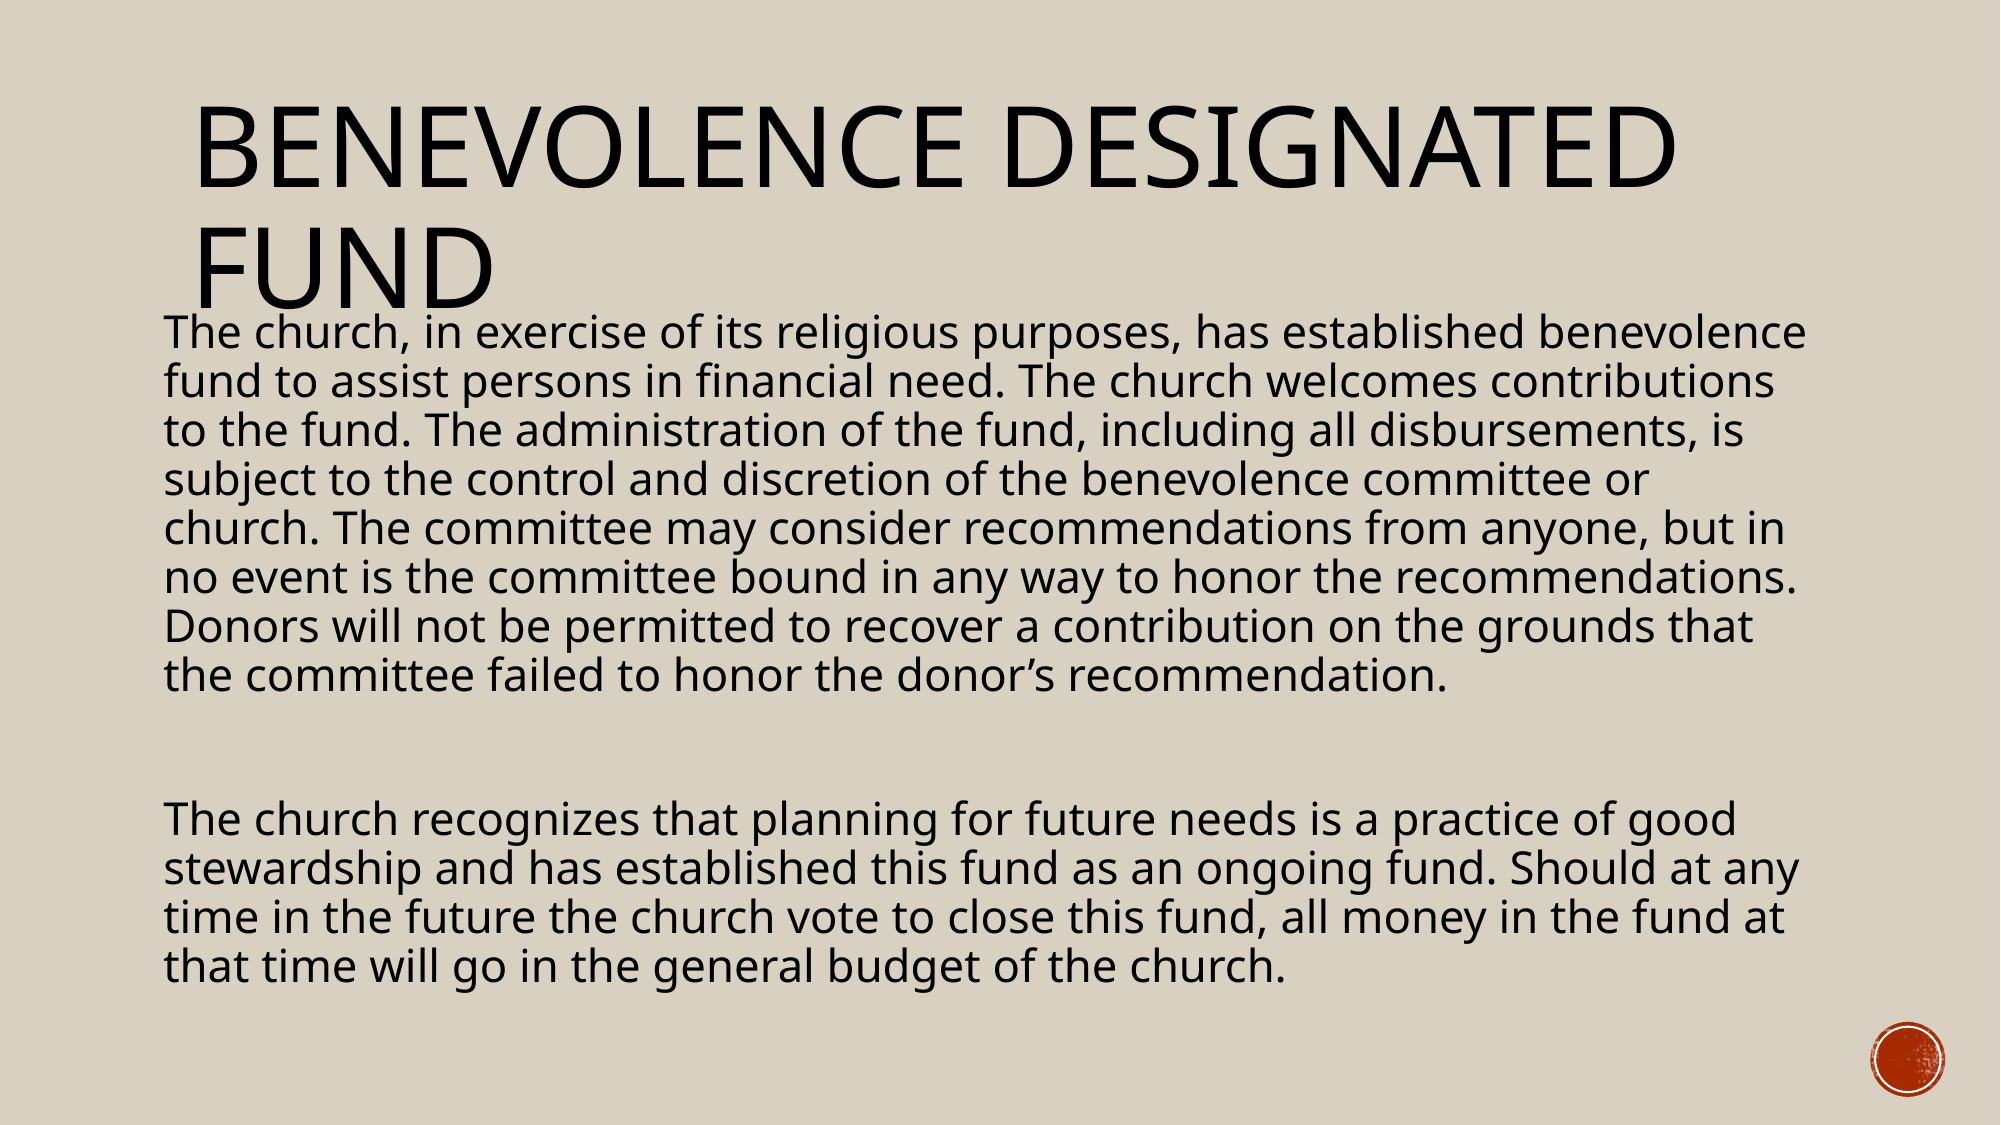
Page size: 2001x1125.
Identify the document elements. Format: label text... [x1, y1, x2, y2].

title Benevolence Designated fund [175, 79, 1826, 344]
list The church, in exercise of its religious purposes, has established benevolence fund to assist persons in financial need. The church welcomes contributions to the fund. The administration of the fund, including all disbursements, is subject to the control and discretion of the benevolence committee or church. The committee may consider recommendations from anyone, but in no event is the committee bound in any way to honor the recommendations. Donors will not be permitted to recover a contribution on the grounds that the committee failed to honor the donor’s recommendation. The church recognizes that planning for future needs is a practice of good stewardship and has established this fund as an ongoing fund. Should at any time in the future the church vote to close this fund, all money in the fund at that time will go in the general budget of the church. [148, 301, 1825, 1046]
